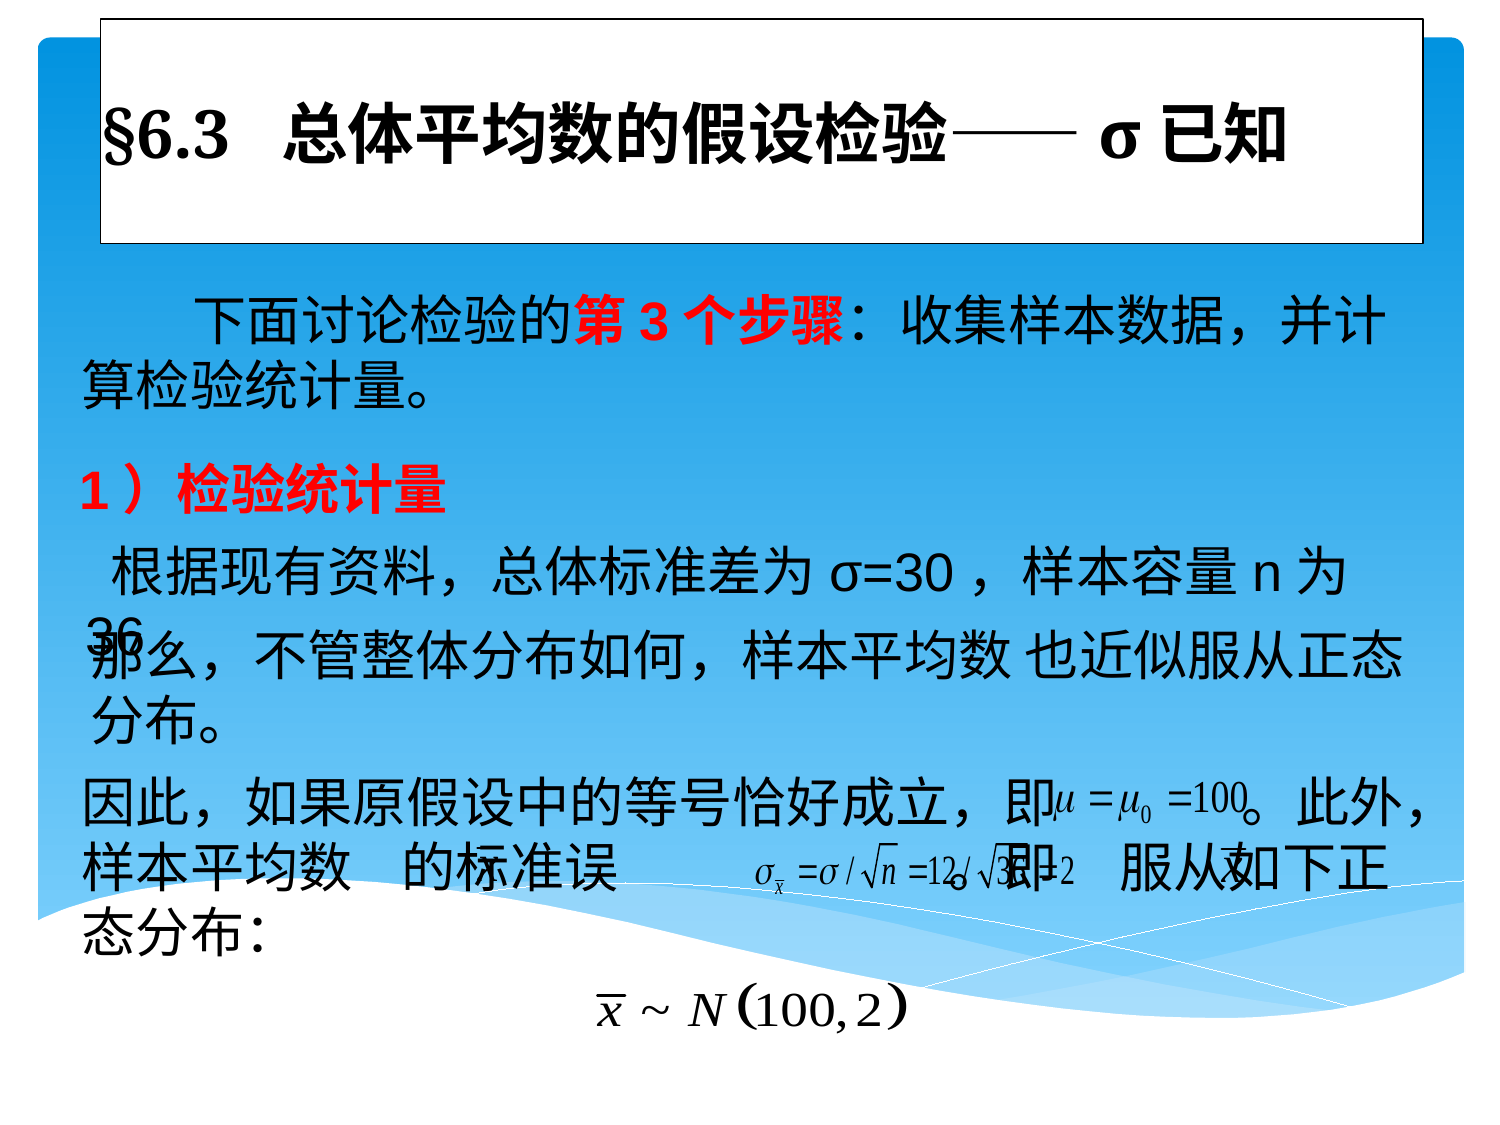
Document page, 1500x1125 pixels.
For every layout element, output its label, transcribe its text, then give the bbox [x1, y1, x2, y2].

text_box 1）检验统计量 [64, 448, 1436, 528]
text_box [584, 972, 916, 1056]
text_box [1210, 834, 1259, 899]
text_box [749, 833, 1081, 906]
title §6.3 总体平均数的假设检验——σ已知 [100, 19, 1424, 244]
text_box 根据现有资料，总体标准差为σ=30，样本容量n为36。 [70, 529, 1442, 675]
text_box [1045, 766, 1259, 836]
text_box 那么，不管整体分布如何，样本平均数 也近似服从正态分布。 [75, 614, 1446, 759]
text_box 因此，如果原假设中的等号恰好成立，即 。此外，样本平均数 的标准误 。即 服从如下正态分布： [66, 760, 1438, 971]
text_box 下面讨论检验的第3个步骤：收集样本数据，并计算检验统计量。 [66, 278, 1438, 484]
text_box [466, 833, 514, 898]
